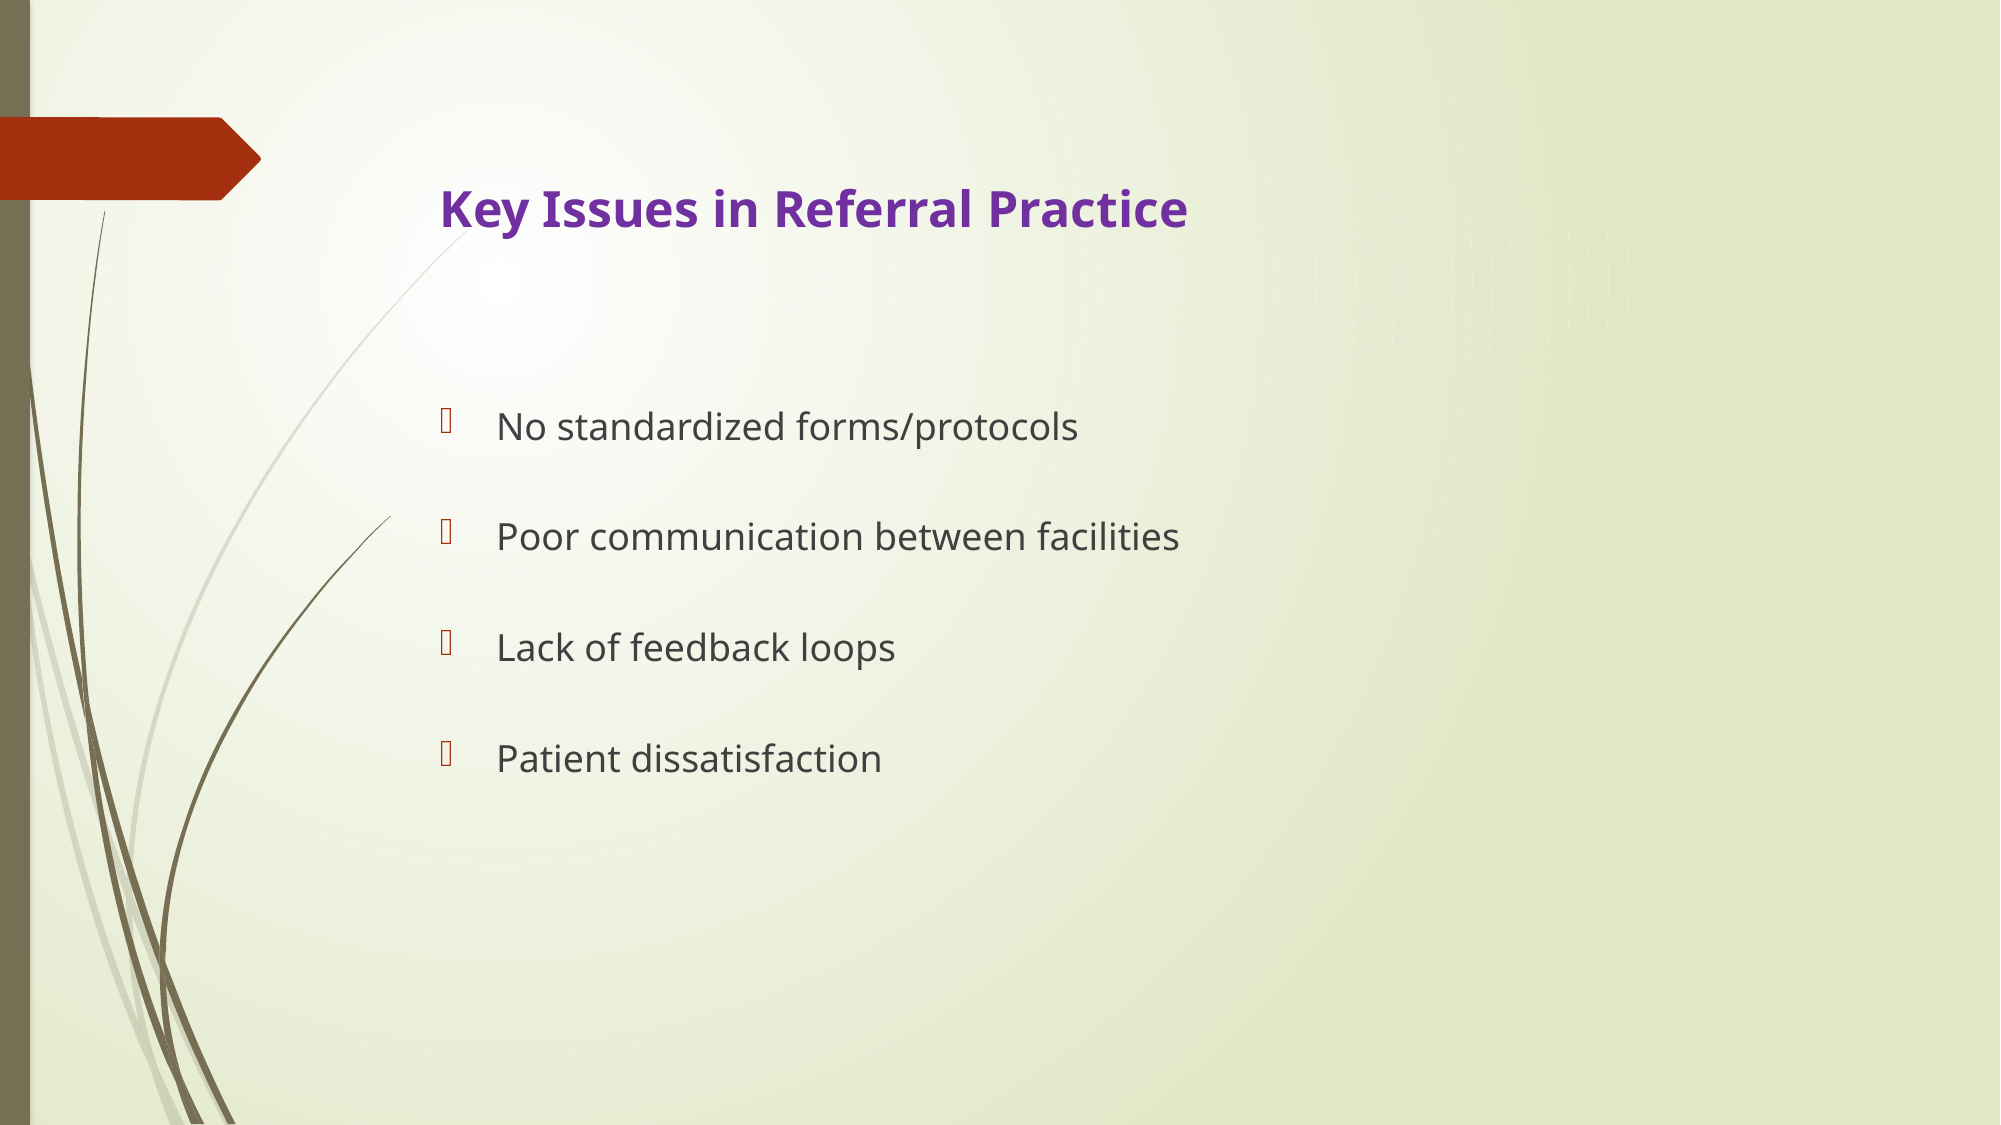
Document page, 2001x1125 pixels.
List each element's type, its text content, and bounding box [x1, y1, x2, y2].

list No standardized forms/protocols Poor communication between facilities Lack of feedback loops Patient dissatisfaction [424, 350, 1888, 970]
title Key Issues in Referral Practice [424, 169, 1281, 249]
